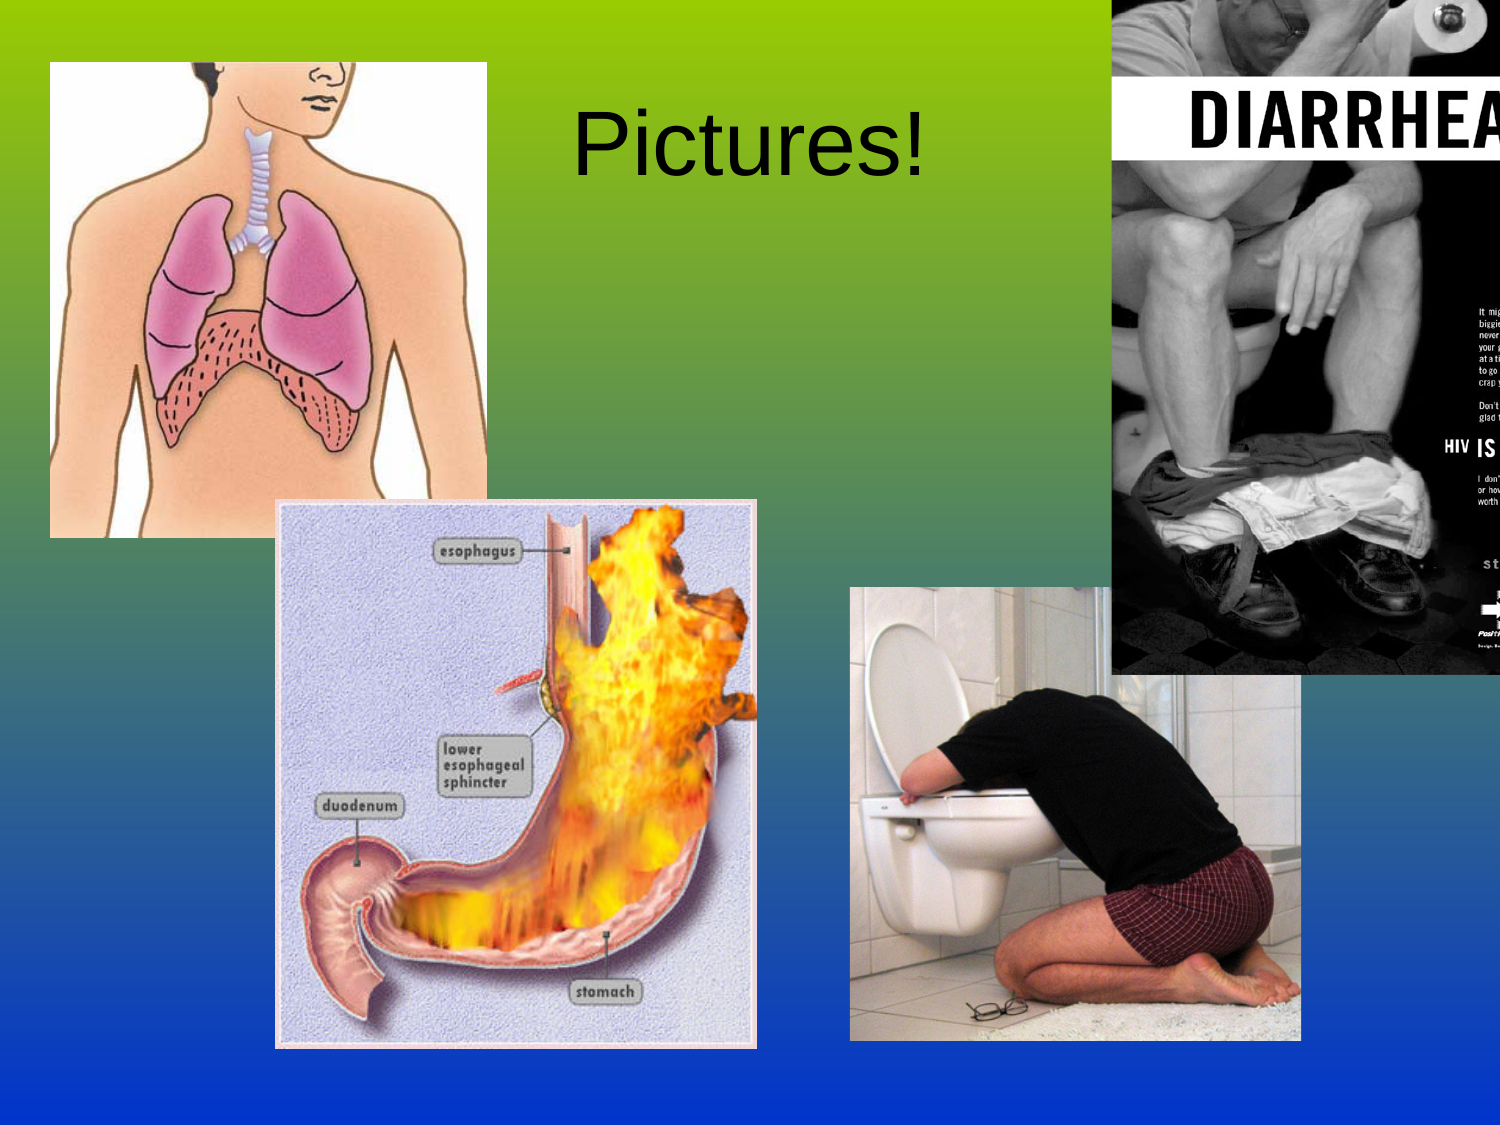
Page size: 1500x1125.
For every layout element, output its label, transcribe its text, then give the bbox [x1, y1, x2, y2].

title Pictures! [74, 44, 1106, 233]
picture [49, 62, 757, 1049]
picture [849, 0, 1500, 1041]
